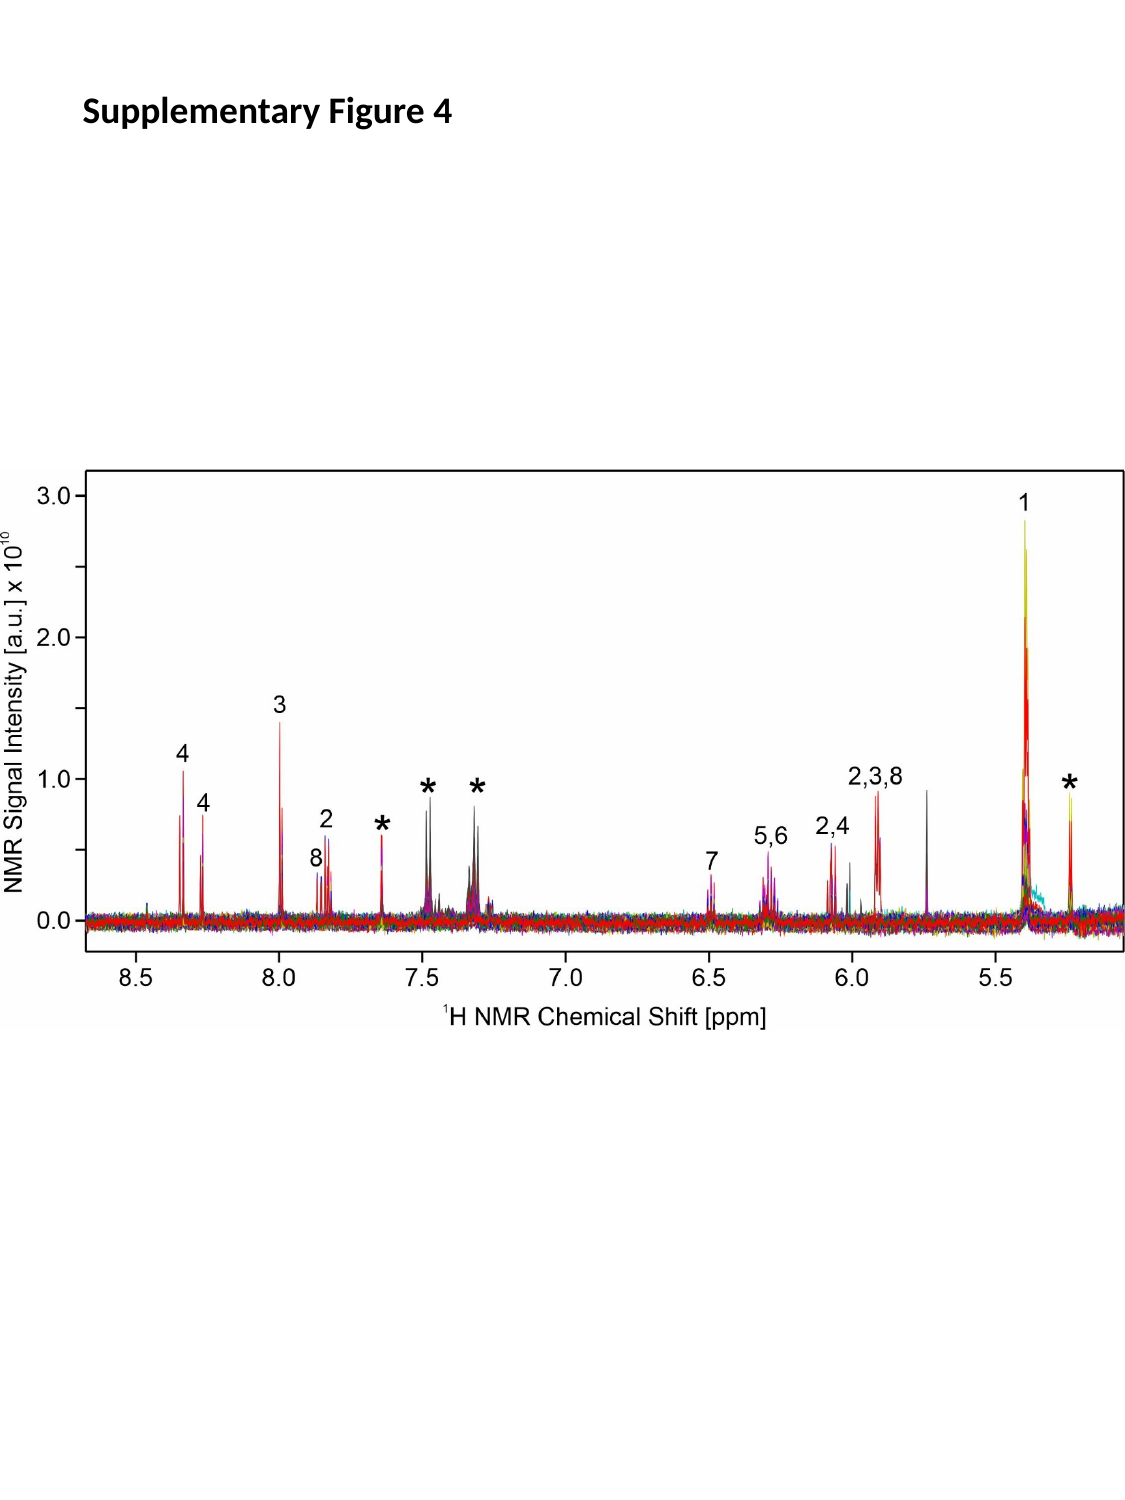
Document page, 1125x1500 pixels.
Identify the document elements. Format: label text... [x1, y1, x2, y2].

text_box Supplementary Figure 4 [67, 78, 468, 138]
picture [0, 469, 1125, 1031]
